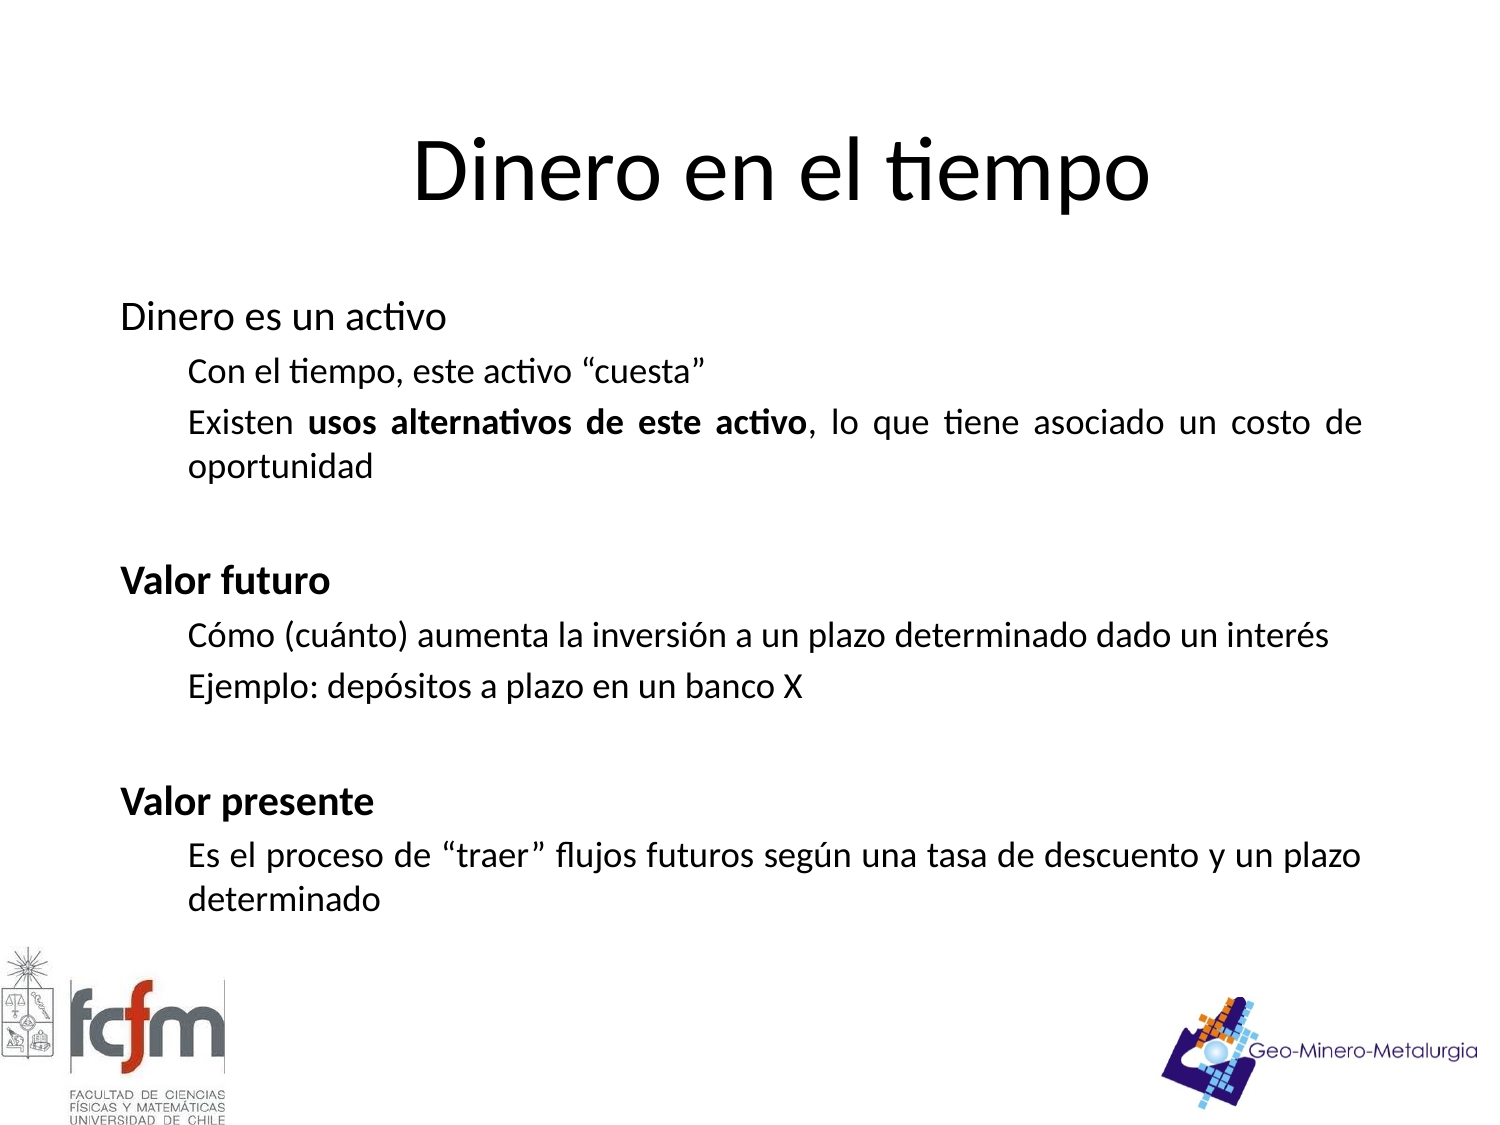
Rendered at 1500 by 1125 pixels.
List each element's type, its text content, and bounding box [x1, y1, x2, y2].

text_box Dinero en el tiempo [117, 93, 1449, 234]
picture [1151, 997, 1477, 1125]
text_box Dinero es un activo Con el tiempo, este activo “cuesta” Existen usos alternativos de este activo, lo que tiene asociado un costo de oportunidad Valor futuro Cómo (cuánto) aumenta la inversión a un plazo determinado dado un interés Ejemplo: depósitos a plazo en un banco X Valor presente Es el proceso de “traer” flujos futuros según una tasa de descuento y un plazo determinado [105, 281, 1379, 936]
picture [0, 945, 225, 1125]
